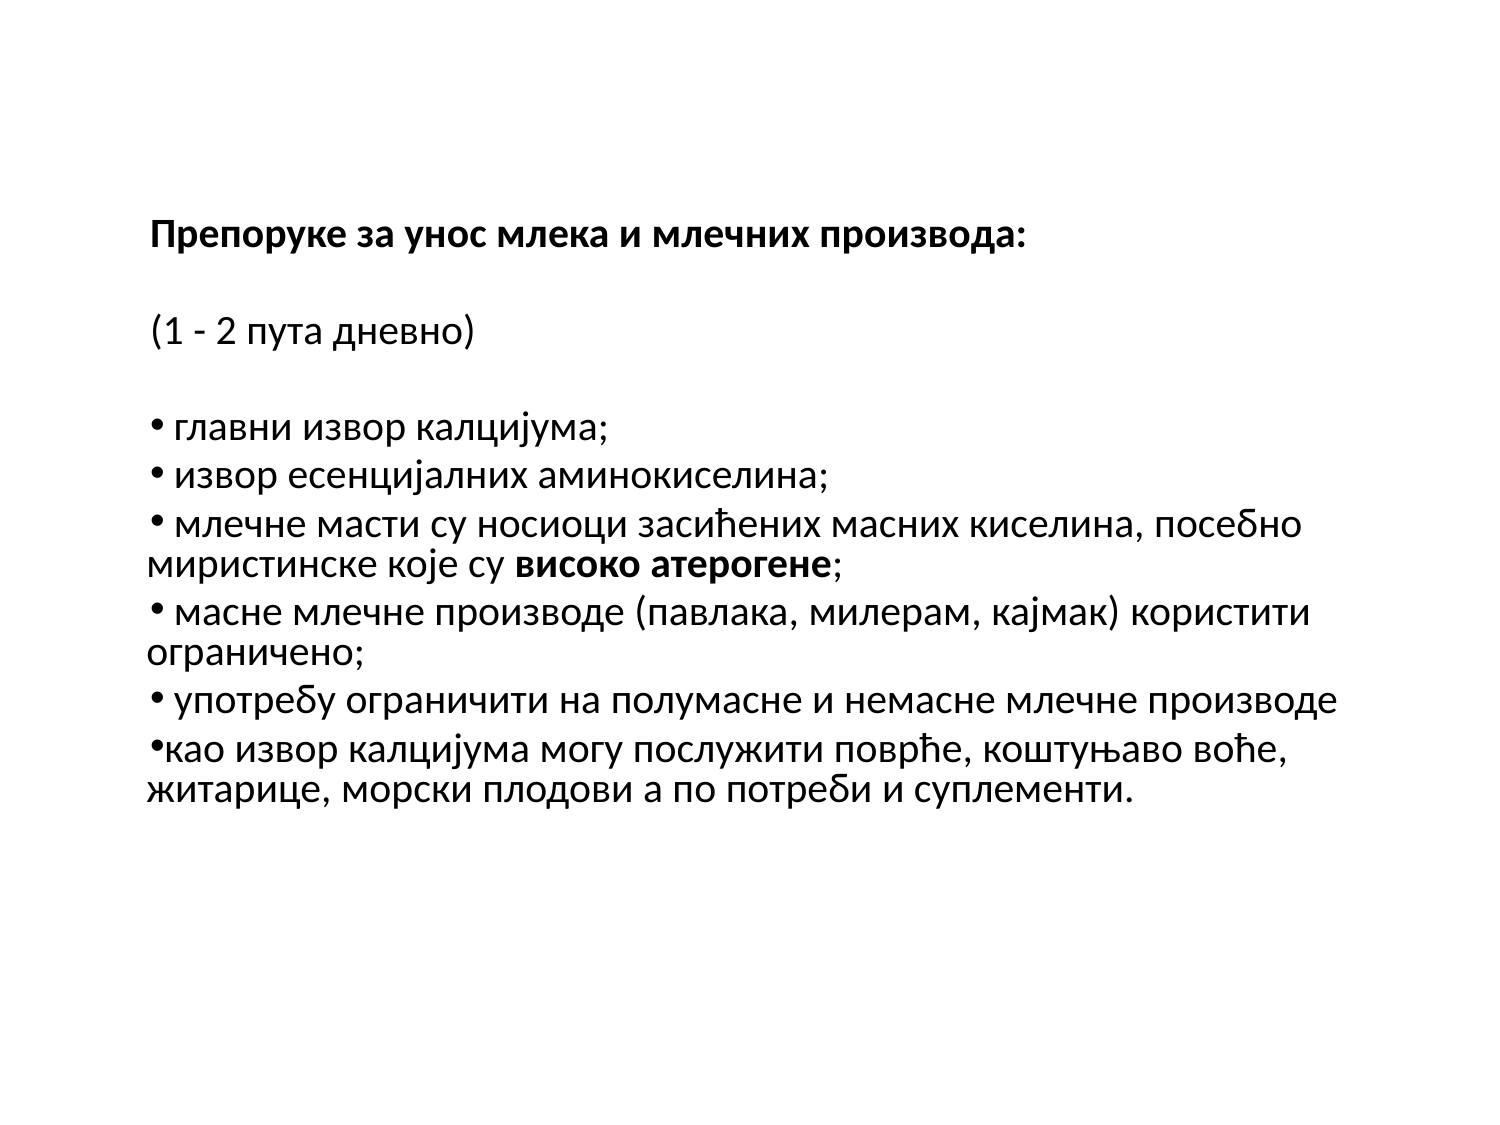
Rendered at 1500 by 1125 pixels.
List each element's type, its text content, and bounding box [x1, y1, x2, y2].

list Препоруке за унос млека и млечних производа: (1 - 2 пута дневно) главни извор калцијума; извор есенцијалних аминокиселина; млечне масти су носиоци засићених масних киселина, посебно миристинске које су високо атерогене; масне млечне производе (павлака, милерам, кајмак) користити ограничено; употребу ограничити на полумасне и немасне млечне производе као извор калцијума могу послужити поврће, коштуњаво воће, житарице, морски плодови а по потреби и суплементи. [75, 208, 1425, 1005]
